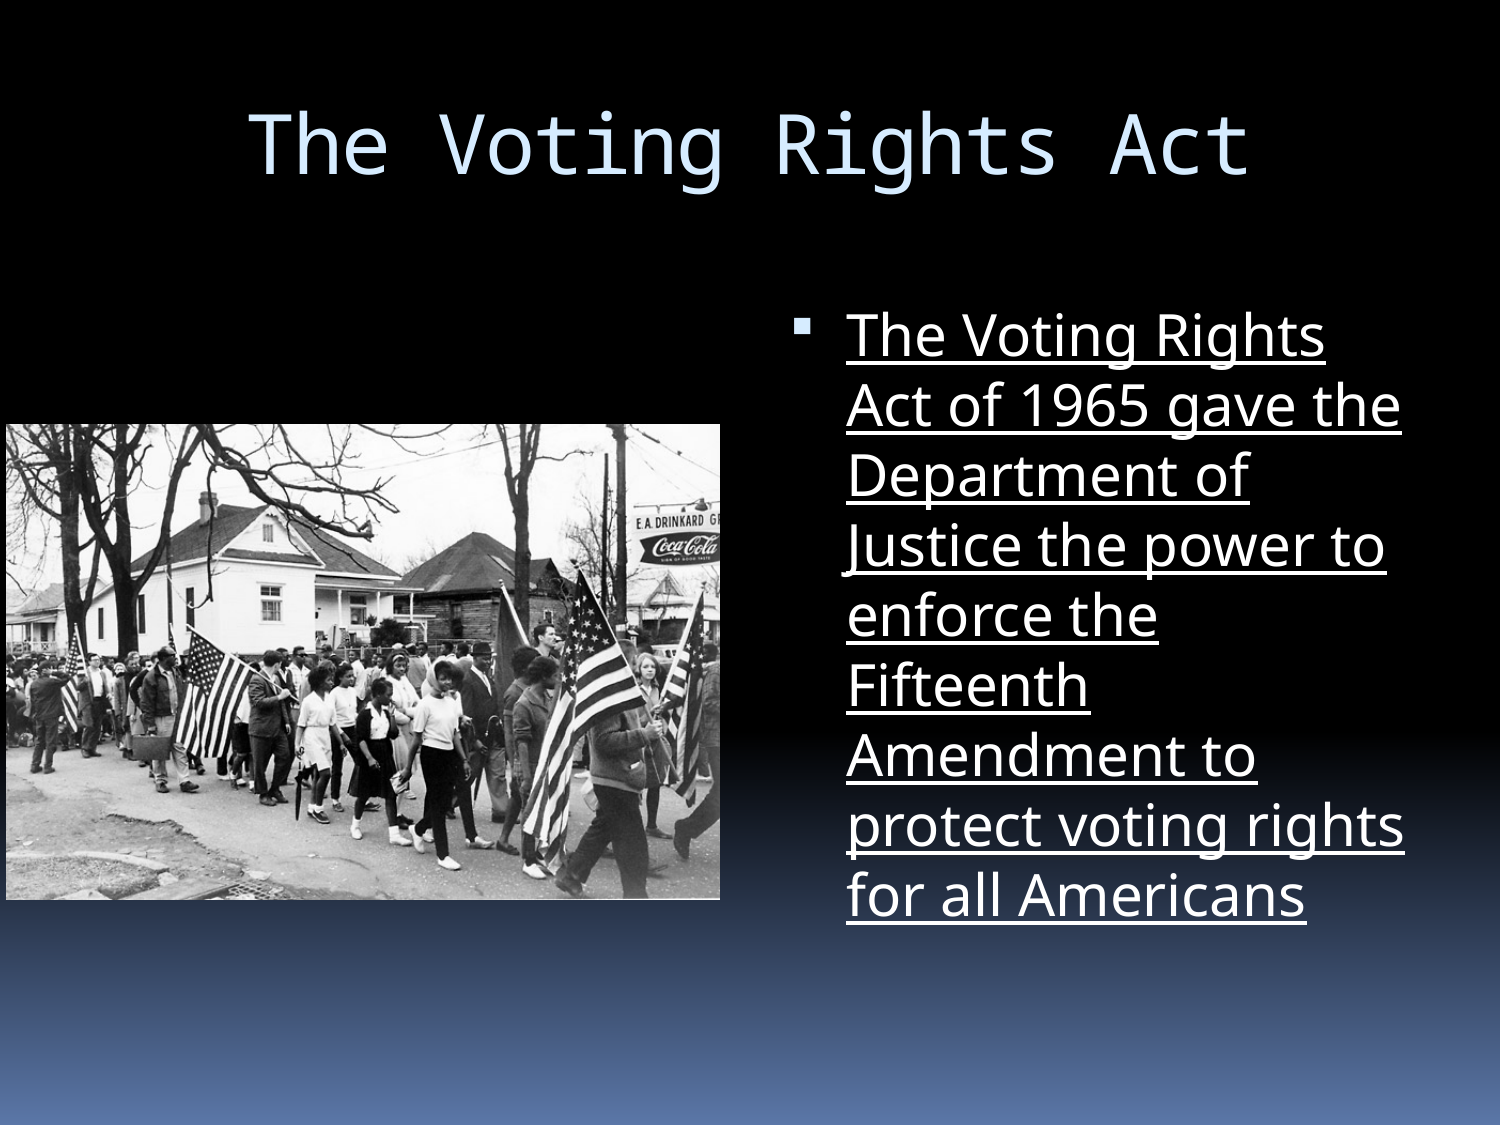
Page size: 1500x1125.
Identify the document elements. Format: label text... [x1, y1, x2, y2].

title The Voting Rights Act [75, 83, 1425, 234]
list The Voting Rights Act of 1965 gave the Department of Justice the power to enforce the Fifteenth Amendment to protect voting rights for all Americans [763, 290, 1427, 1033]
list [5, 424, 720, 901]
